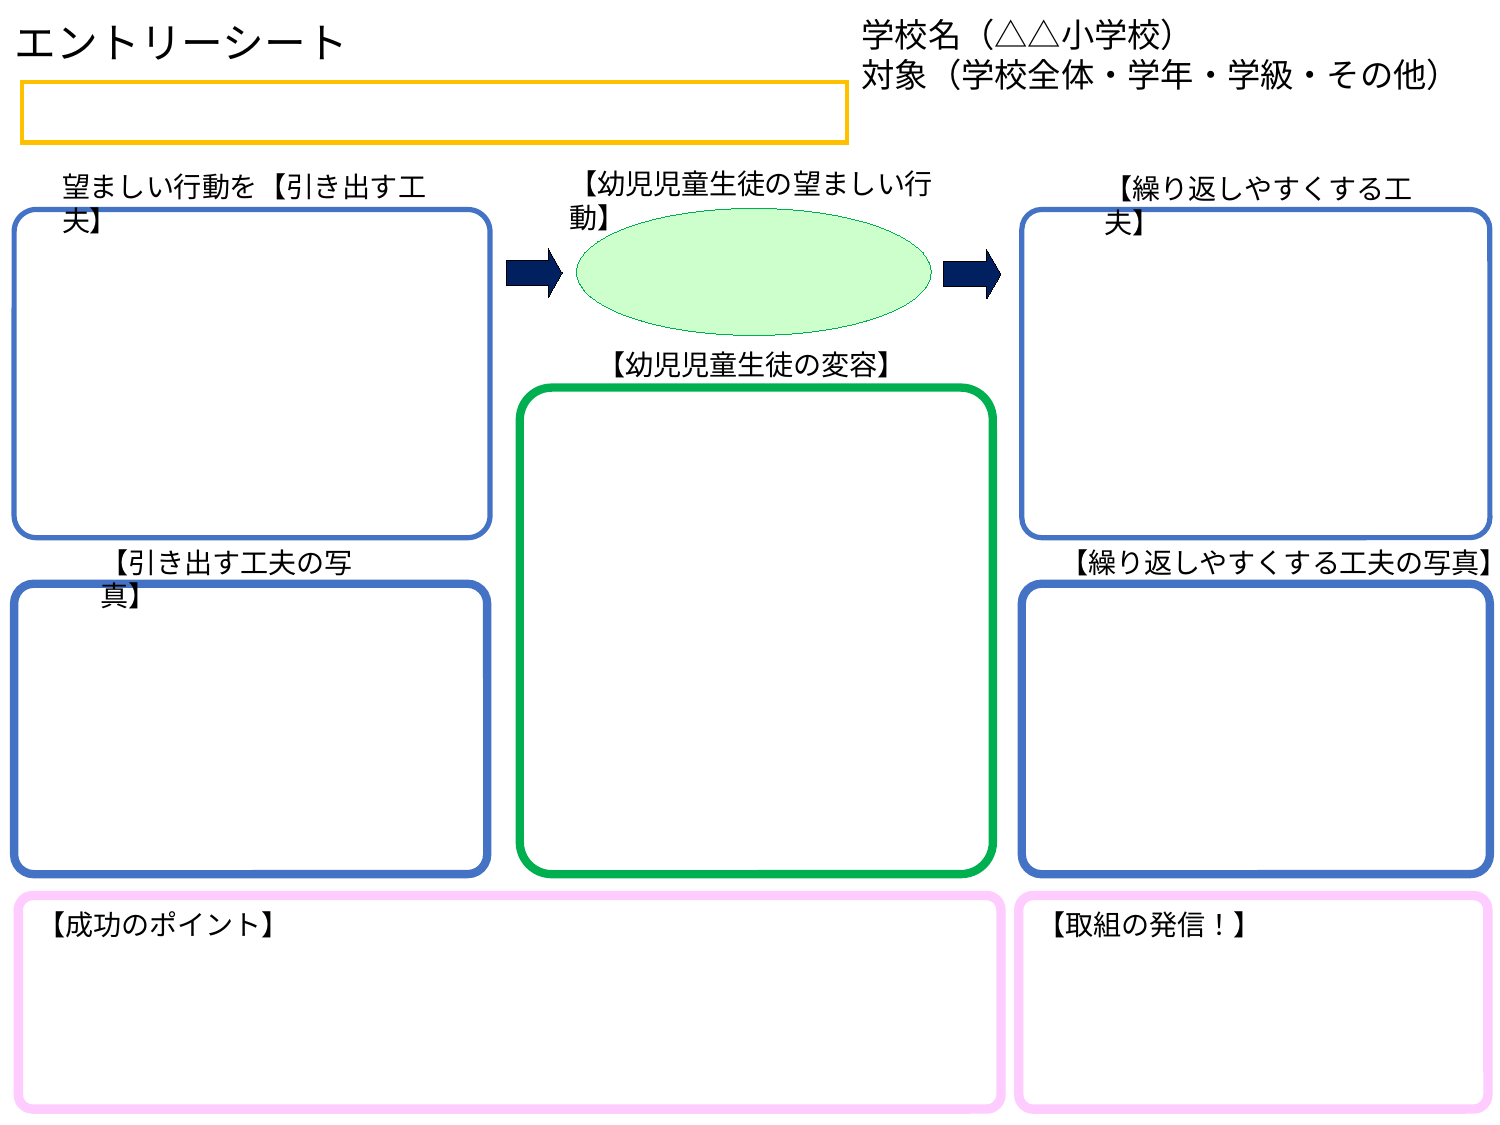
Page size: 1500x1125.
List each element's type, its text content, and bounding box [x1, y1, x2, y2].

text_box 【幼児児童生徒の望ましい行動】 [554, 158, 975, 242]
text_box 【幼児児童生徒の変容】 [510, 339, 993, 389]
text_box 【取組の発信！】 [1018, 895, 1488, 1110]
text_box エントリーシート [0, 9, 710, 75]
text_box 学校名（△△小学校） 対象（学校全体・学年・学級・その他） [847, 6, 1500, 142]
text_box 【繰り返しやすくする工夫】 [1089, 164, 1452, 247]
text_box [13, 582, 489, 876]
text_box [1021, 583, 1490, 875]
text_box 【引き出す工夫の写真】 [85, 537, 399, 620]
text_box 望ましい行動を【引き出す工夫】 [47, 162, 490, 245]
text_box [506, 248, 563, 298]
text_box 【繰り返しやすくする工夫の写真】 [1045, 537, 1500, 587]
text_box [21, 81, 848, 144]
text_box [519, 389, 993, 875]
text_box 【成功のポイント】 [18, 895, 1002, 1110]
text_box [1021, 209, 1490, 538]
text_box [576, 242, 932, 336]
text_box [943, 249, 1001, 299]
text_box [13, 208, 492, 539]
